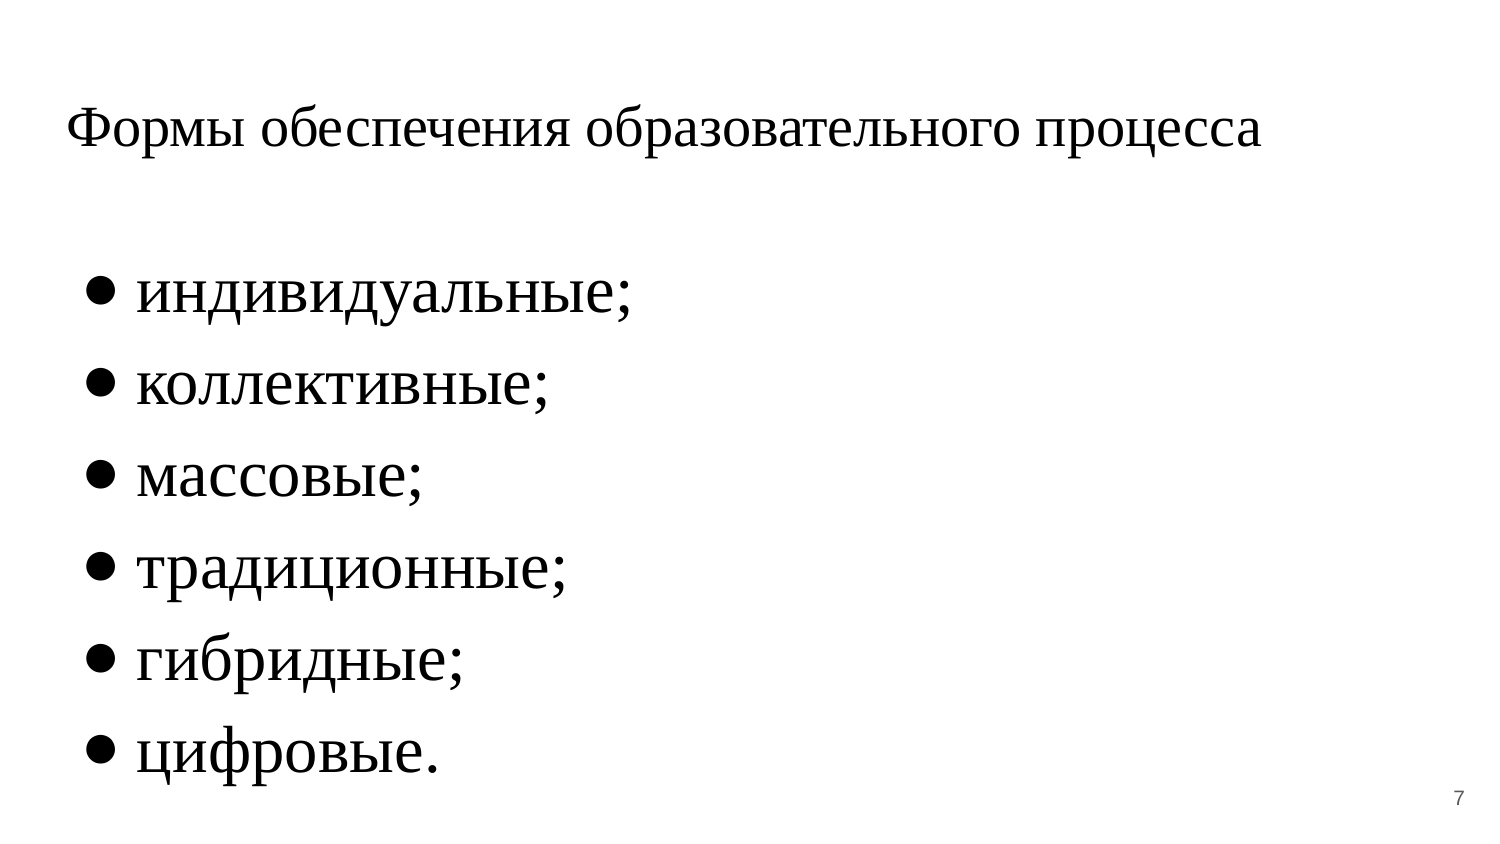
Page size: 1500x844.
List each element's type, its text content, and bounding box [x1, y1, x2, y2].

list индивидуальные; коллективные; массовые; традиционные; гибридные; цифровые. [51, 219, 1449, 780]
slide_number 7 [1389, 764, 1480, 830]
title Формы обеспечения образовательного процесса [51, 72, 1449, 167]
